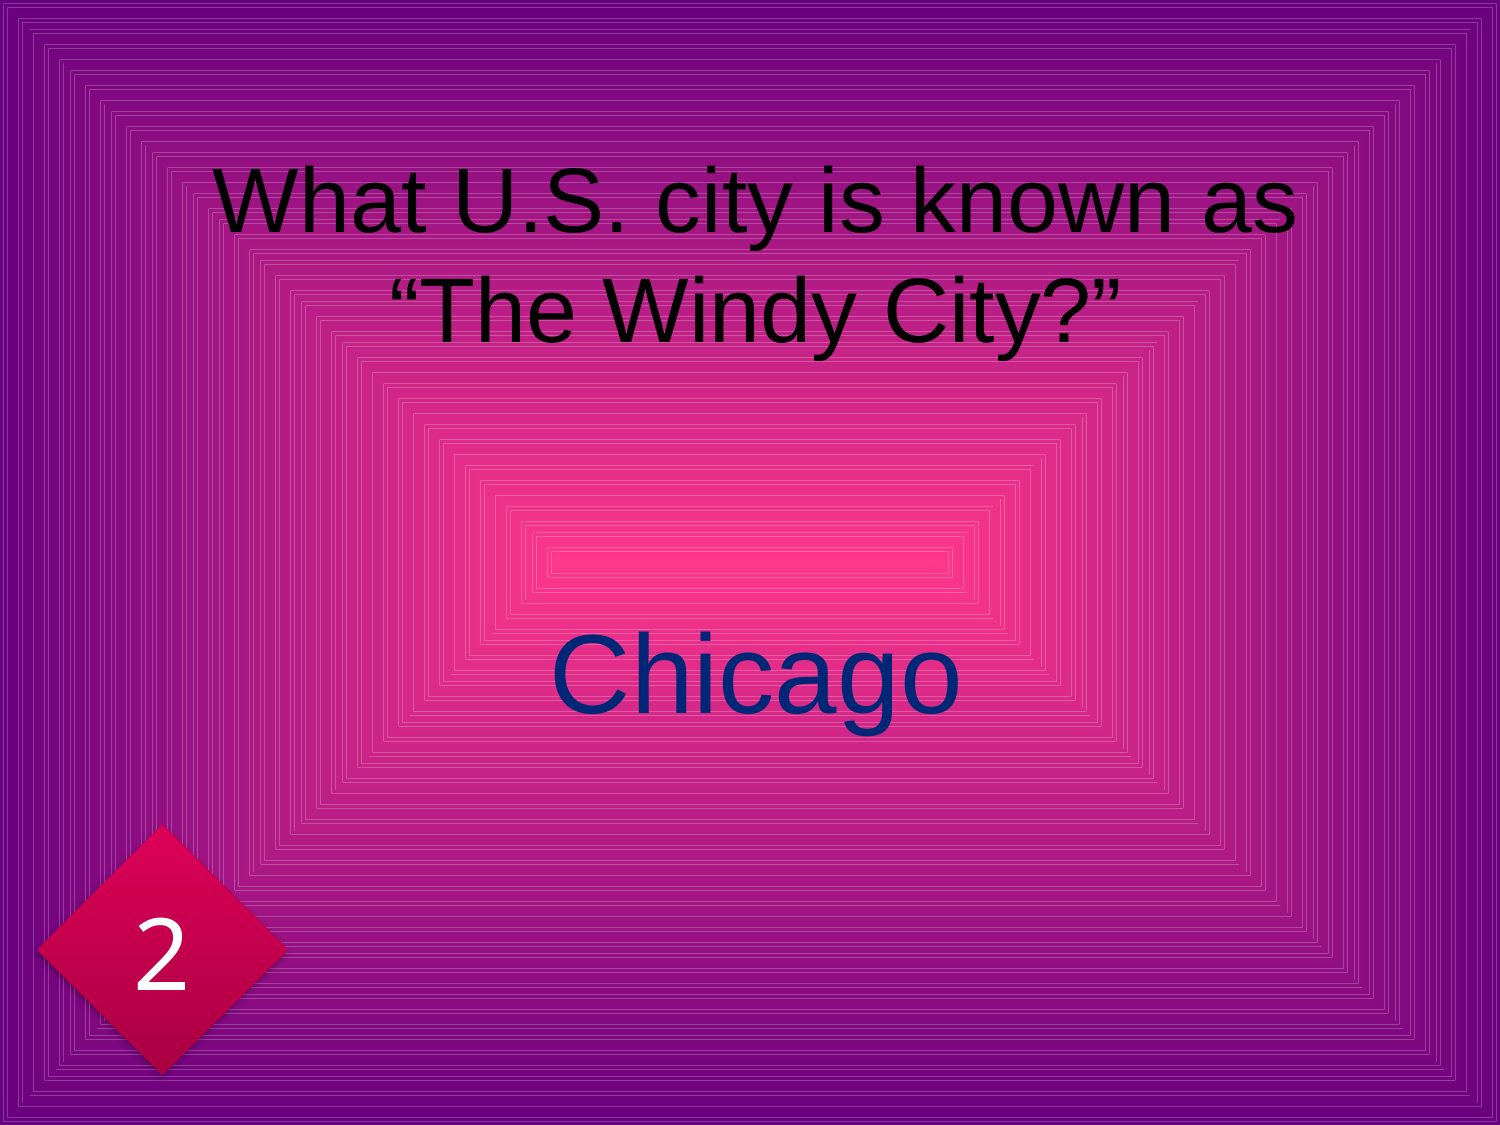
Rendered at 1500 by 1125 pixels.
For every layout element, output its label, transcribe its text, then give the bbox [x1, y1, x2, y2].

text_box Chicago [112, 500, 1400, 838]
text_box 2 [37, 838, 288, 1075]
title What U.S. city is known as “The Windy City?” [112, 137, 1401, 476]
